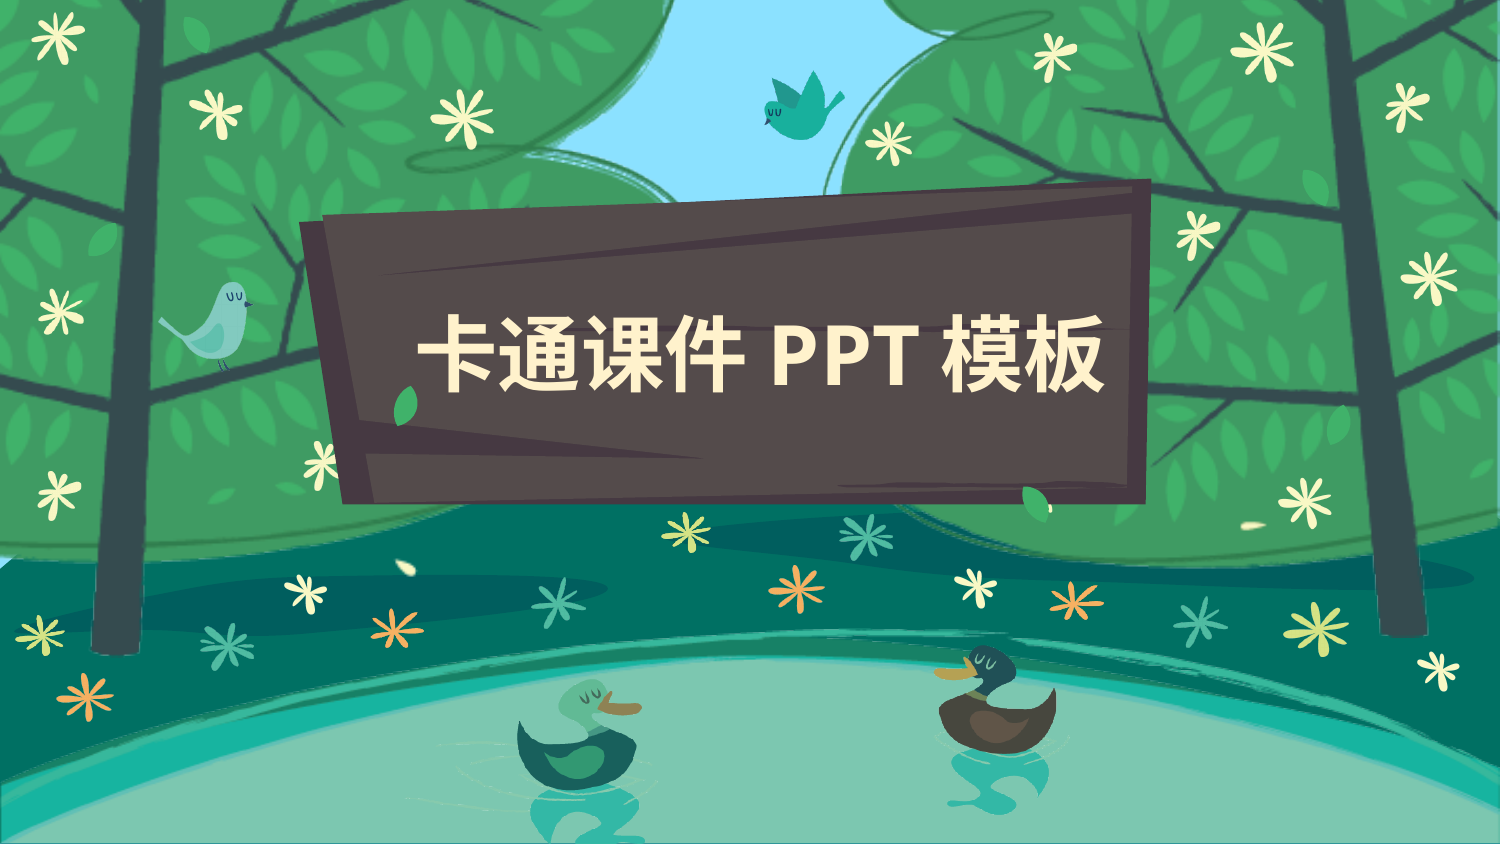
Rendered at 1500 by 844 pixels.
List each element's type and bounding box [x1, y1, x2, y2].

text_box [298, 178, 1152, 505]
picture [0, 0, 1500, 844]
